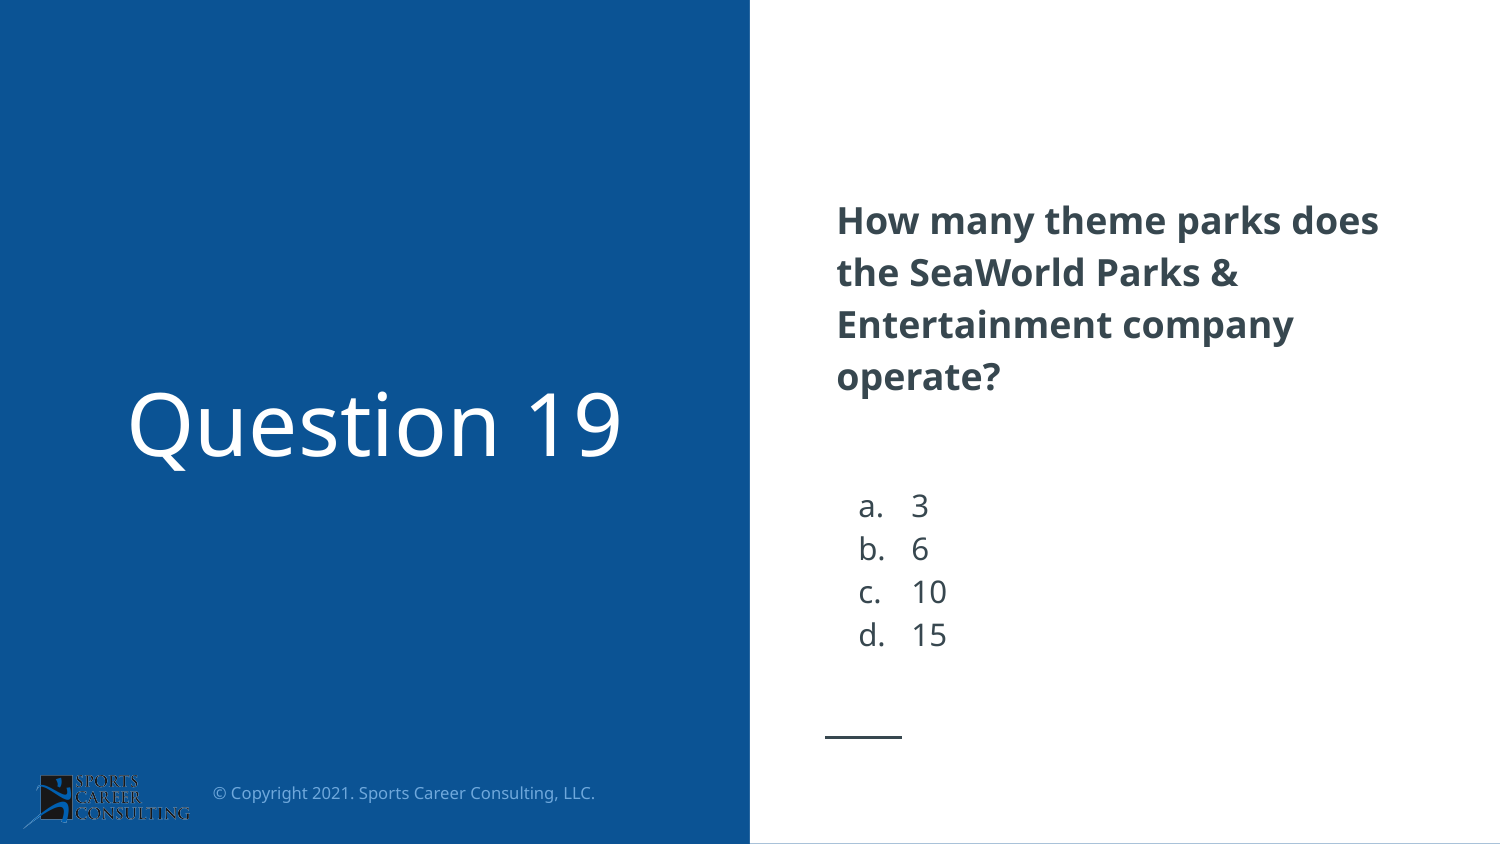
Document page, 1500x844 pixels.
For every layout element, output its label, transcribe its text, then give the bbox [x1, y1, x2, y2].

text_box © Copyright 2021. Sports Career Consulting, LLC. [197, 767, 750, 838]
title Question 19 [43, 298, 708, 546]
list How many theme parks does the SeaWorld Parks & Entertainment company operate? 3 6 10 15 [821, 118, 1466, 725]
picture [22, 774, 190, 829]
